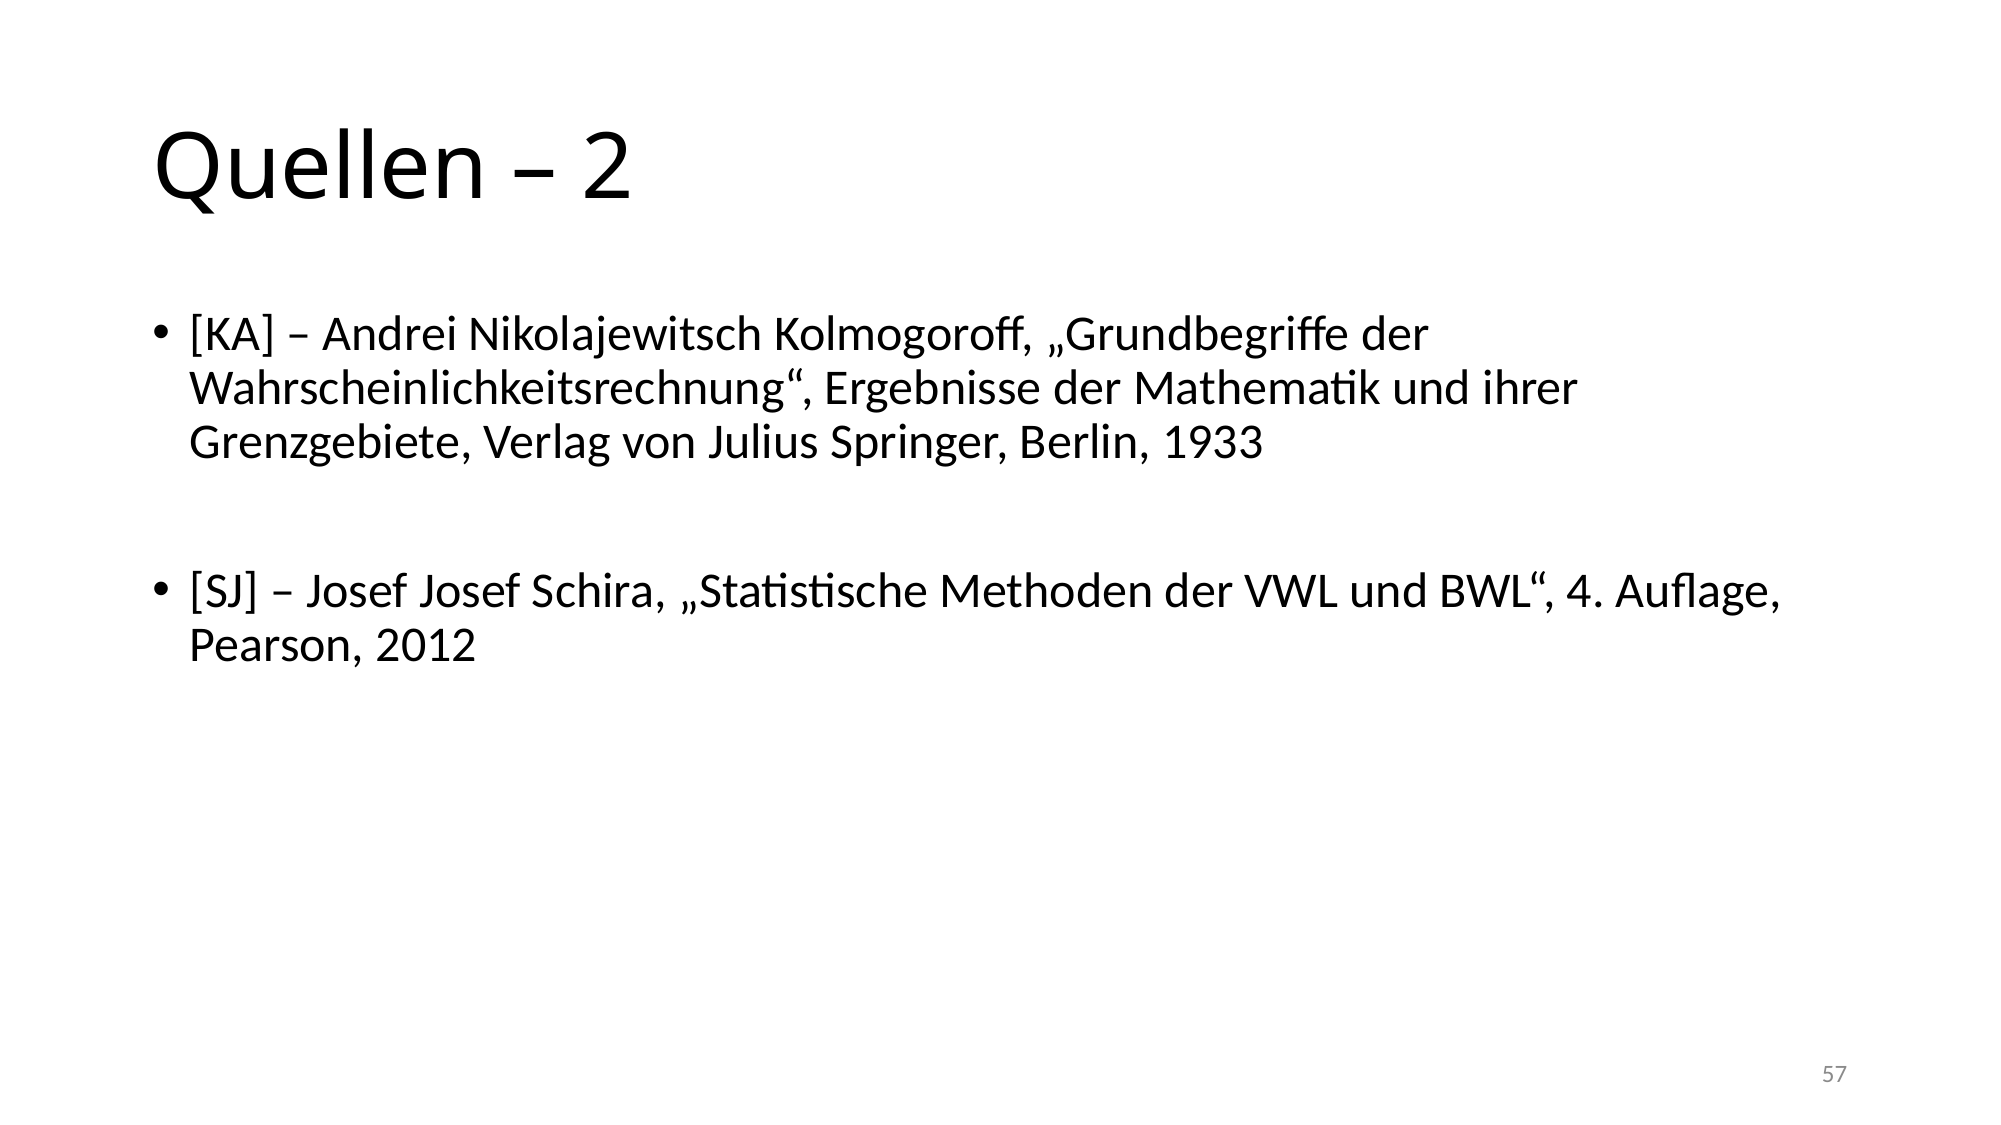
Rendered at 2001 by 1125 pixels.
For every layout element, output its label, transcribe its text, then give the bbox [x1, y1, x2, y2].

title Quellen – 2 [137, 59, 1863, 278]
list [KA] – Andrei Nikolajewitsch Kolmogoroff, „Grundbegriffe der Wahrscheinlichkeitsrechnung“, Ergebnisse der Mathematik und ihrer Grenzgebiete, Verlag von Julius Springer, Berlin, 1933 [SJ] – Josef Josef Schira, „Statistische Methoden der VWL und BWL“, 4. Auflage, Pearson, 2012 [137, 299, 1863, 1014]
slide_number 57 [1412, 1042, 1863, 1103]
